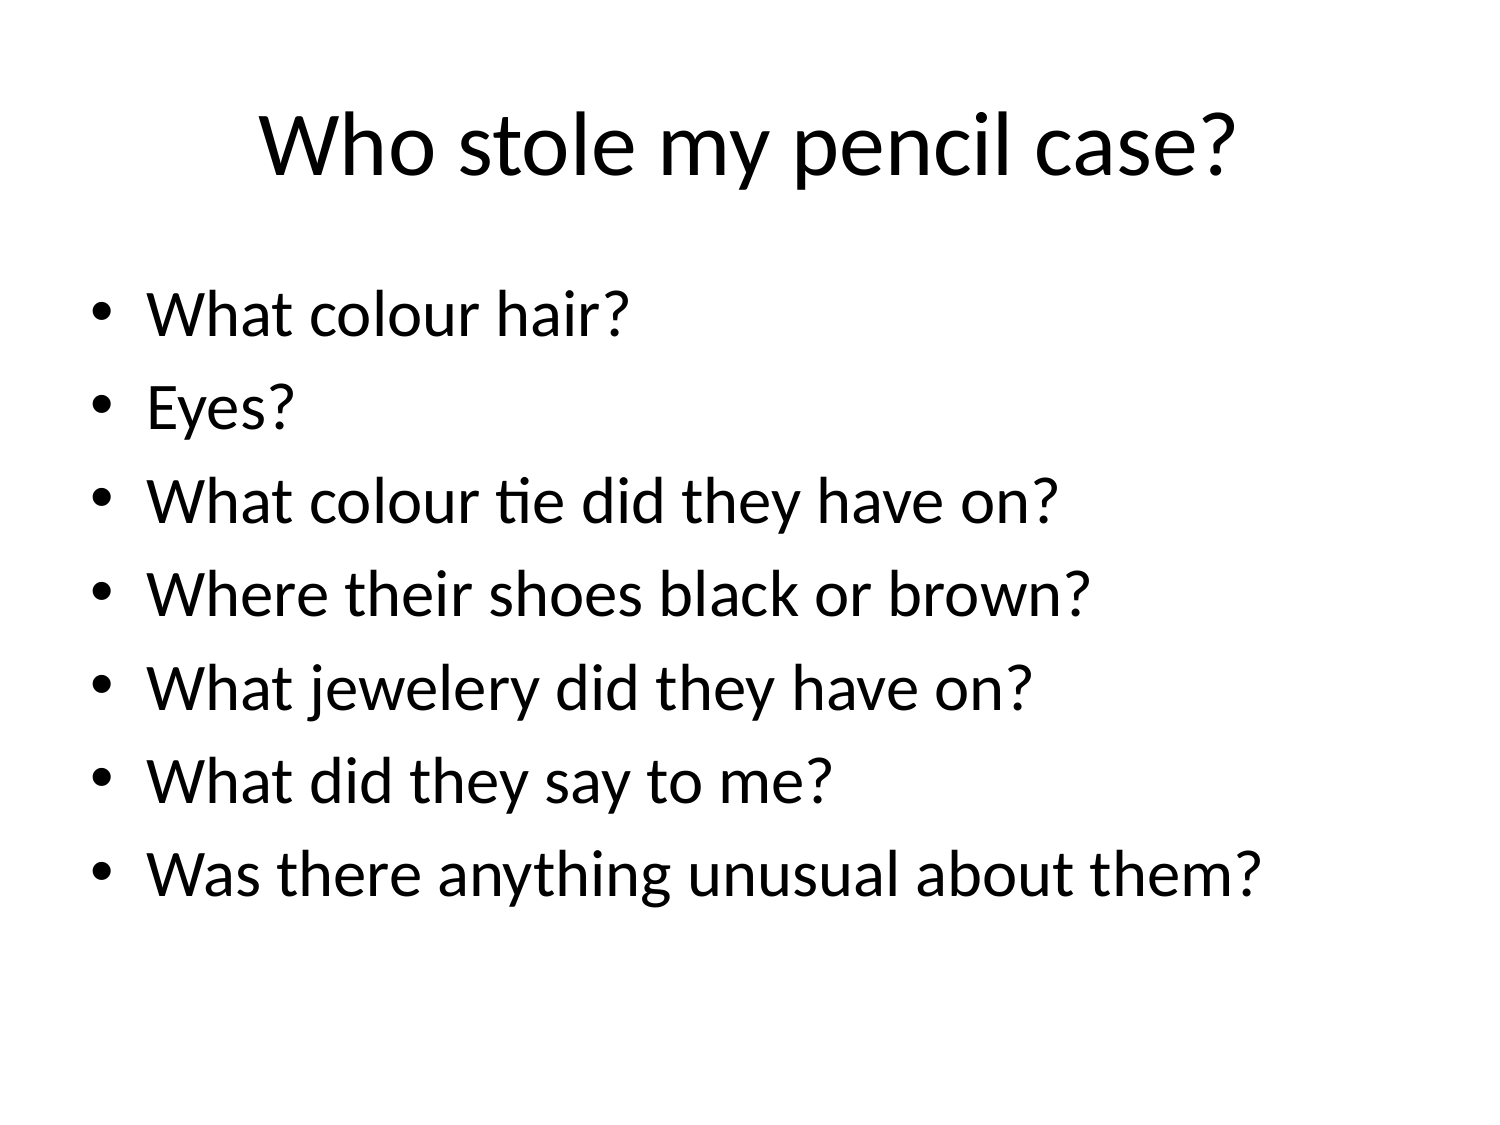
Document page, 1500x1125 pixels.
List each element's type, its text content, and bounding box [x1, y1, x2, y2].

title Who stole my pencil case? [75, 45, 1425, 233]
list What colour hair? Eyes? What colour tie did they have on? Where their shoes black or brown? What jewelery did they have on? What did they say to me? Was there anything unusual about them? [75, 262, 1425, 1005]
